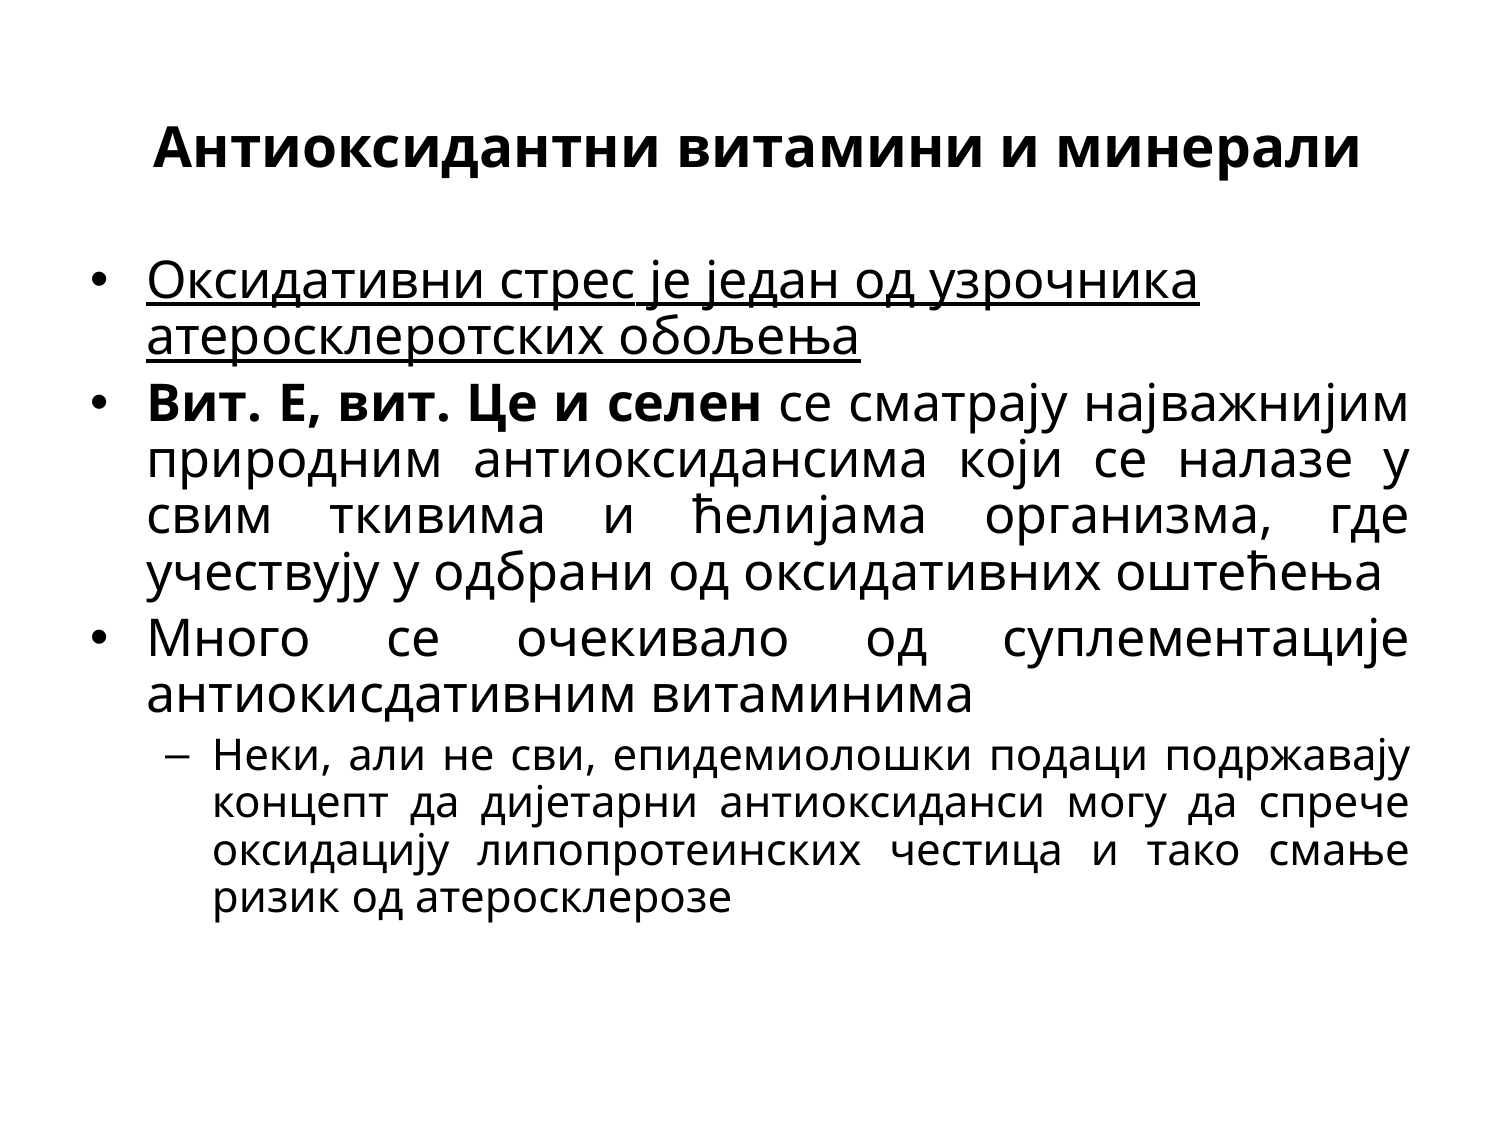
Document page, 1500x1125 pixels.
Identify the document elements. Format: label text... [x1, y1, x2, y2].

title Антиоксидантни витамини и минерали [76, 78, 1427, 212]
list Оксидативни стрес је један од узрочника атеросклеротских обољења Вит. Е, вит. Цe и селен се сматрају најважнијим природним антиоксидансима који се налазе у свим ткивима и ћелијама организма, где учествују у одбрани од оксидативних оштећења Много се очекивало од суплементације антиокисдативним витаминима Неки, али не сви, епидемиолошки подаци подржавају концепт да дијетарни антиоксиданси могу да спрече оксидацију липопротеинских честица и тако смање ризик од атеросклерозе [75, 246, 1425, 1047]
